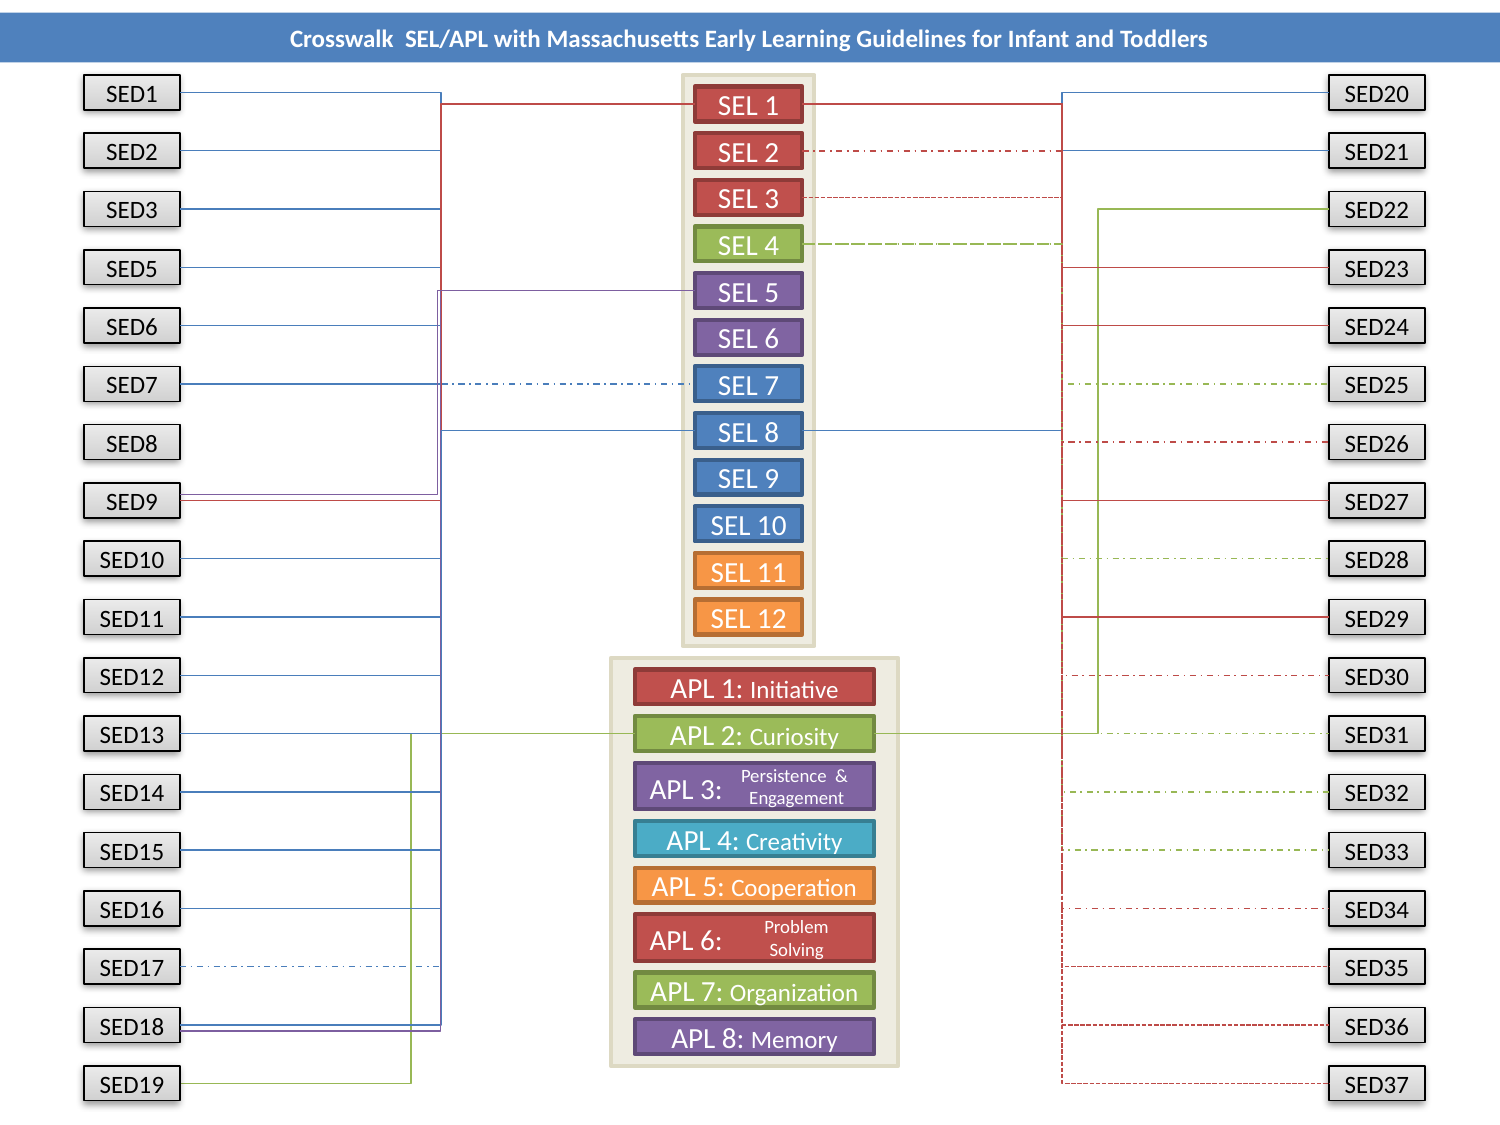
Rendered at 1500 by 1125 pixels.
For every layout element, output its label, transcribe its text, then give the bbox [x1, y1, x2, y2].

text_box Crosswalk SEL/APL with Massachusetts Early Learning Guidelines for Infant and Toddlers [0, 10, 1500, 65]
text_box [83, 74, 1426, 1102]
